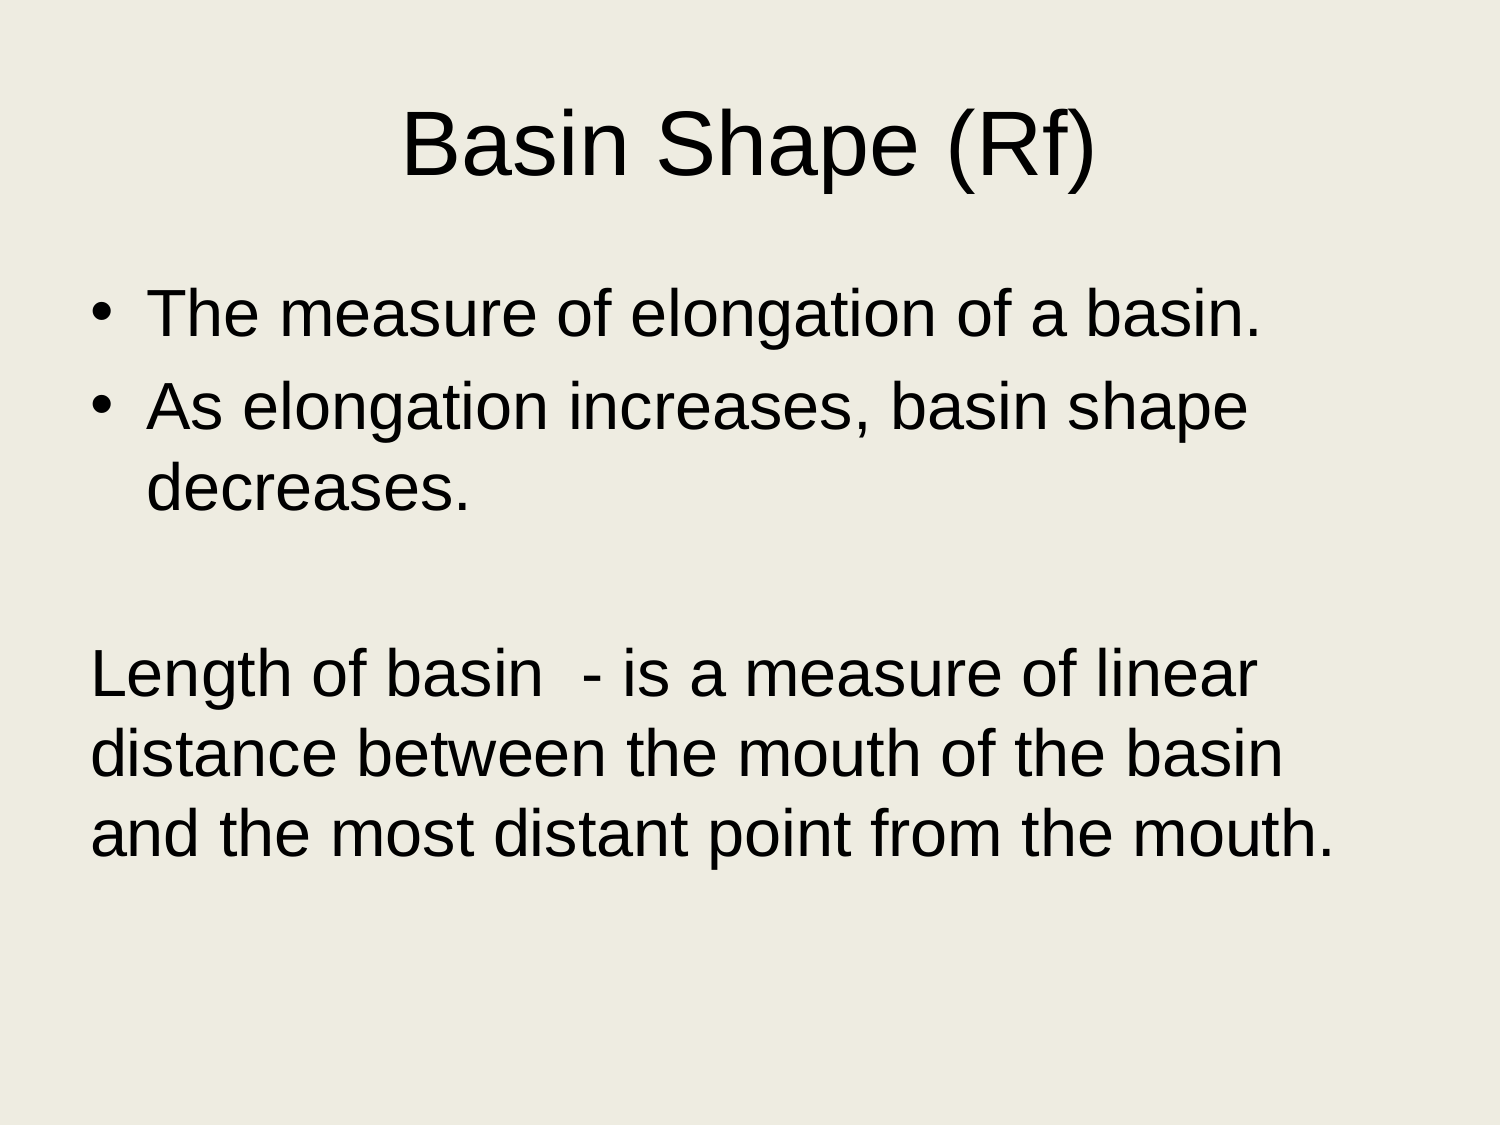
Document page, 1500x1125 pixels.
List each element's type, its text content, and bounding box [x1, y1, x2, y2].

title Basin Shape (Rf) [75, 45, 1425, 233]
